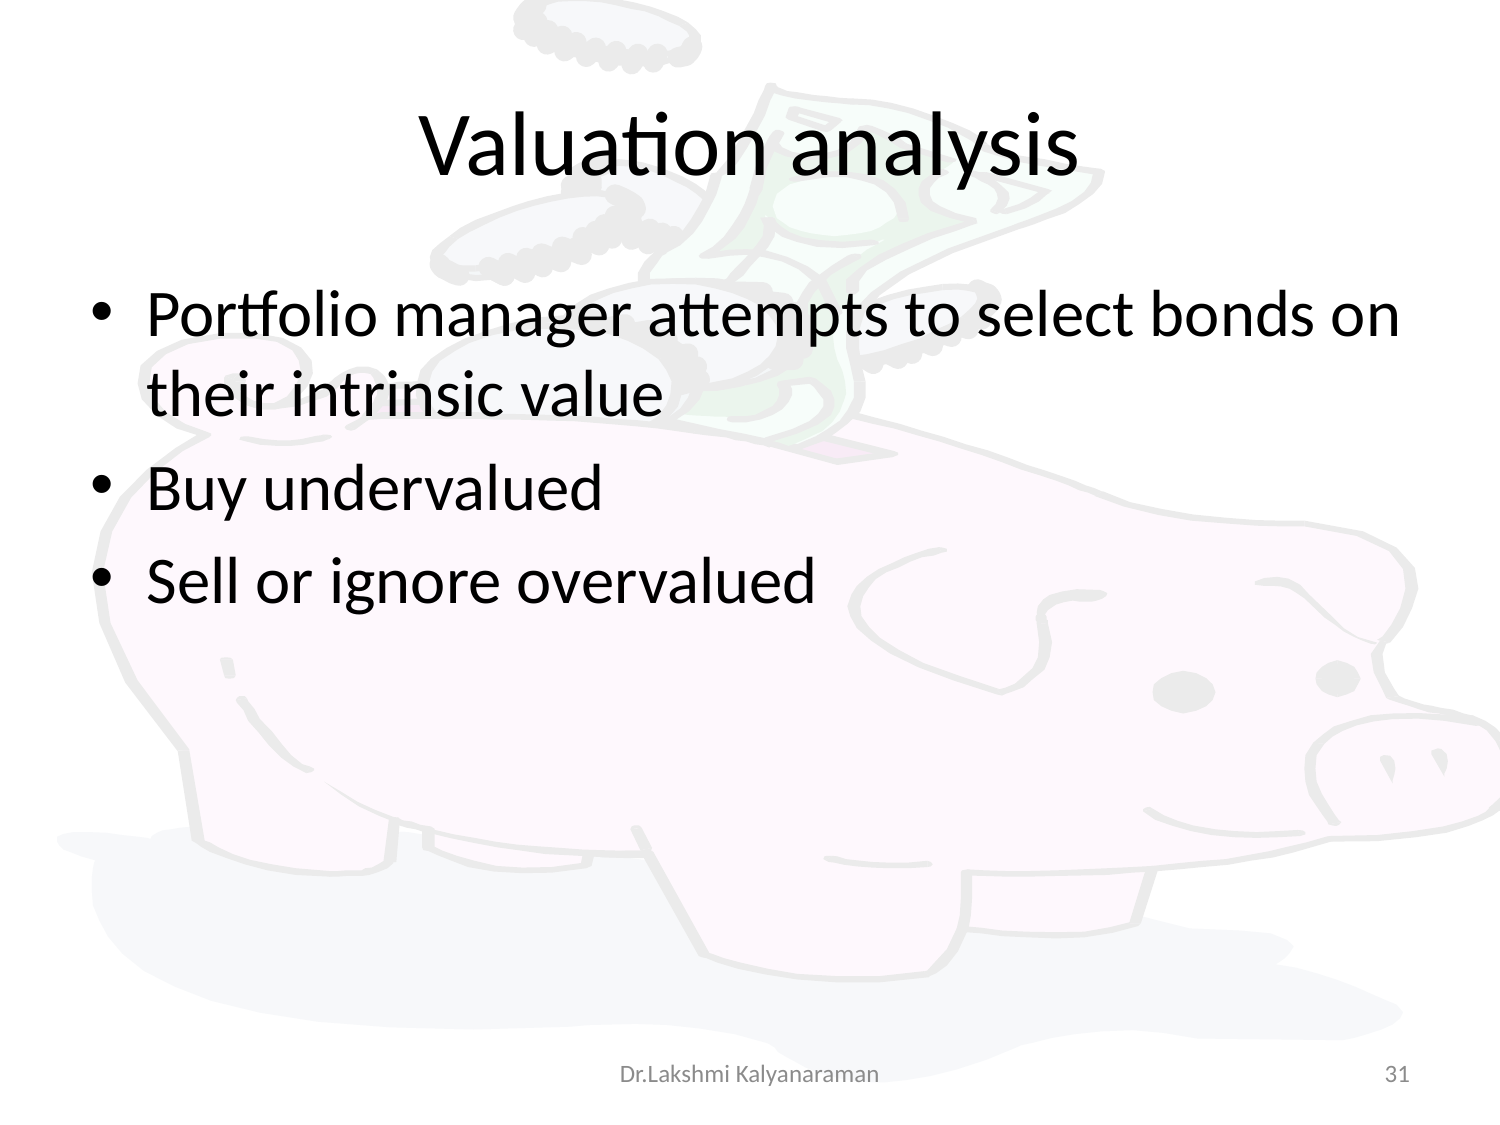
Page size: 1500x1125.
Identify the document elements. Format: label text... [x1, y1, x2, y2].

title Valuation analysis [75, 45, 1425, 233]
slide_number 31 [1074, 1042, 1425, 1103]
list Portfolio manager attempts to select bonds on their intrinsic value Buy undervalued Sell or ignore overvalued [75, 262, 1425, 1005]
footer Dr.Lakshmi Kalyanaraman [512, 1042, 988, 1103]
